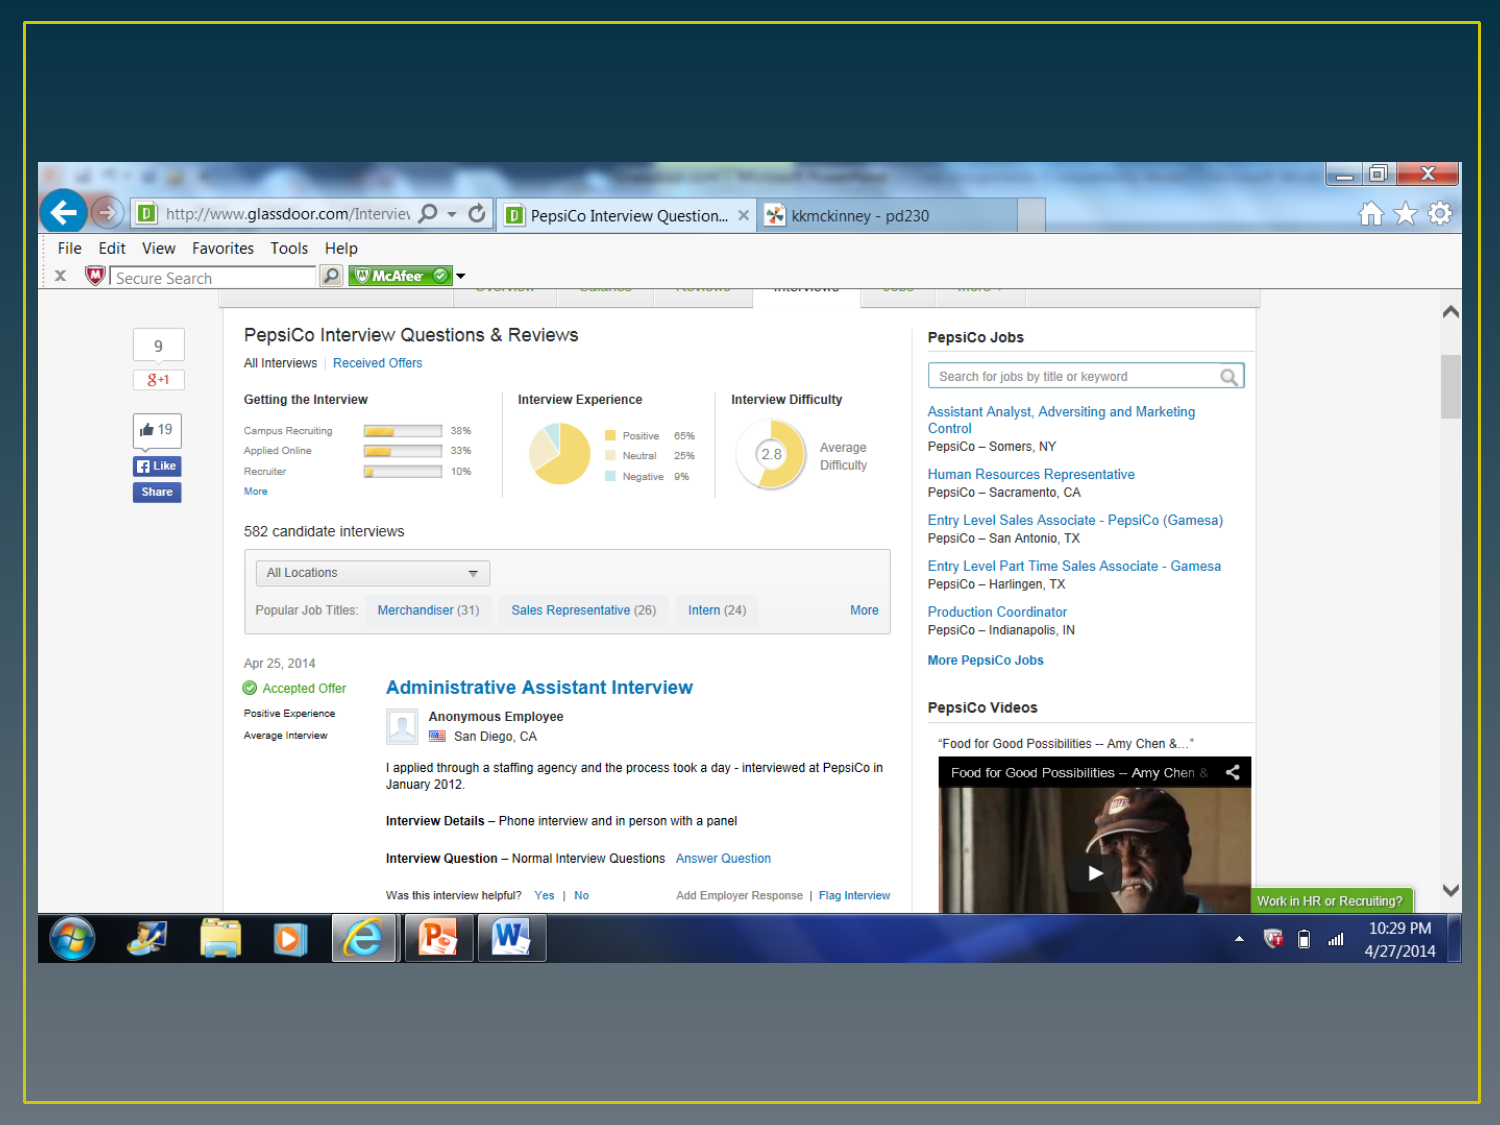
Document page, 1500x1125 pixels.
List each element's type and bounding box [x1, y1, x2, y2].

picture [38, 162, 1462, 963]
